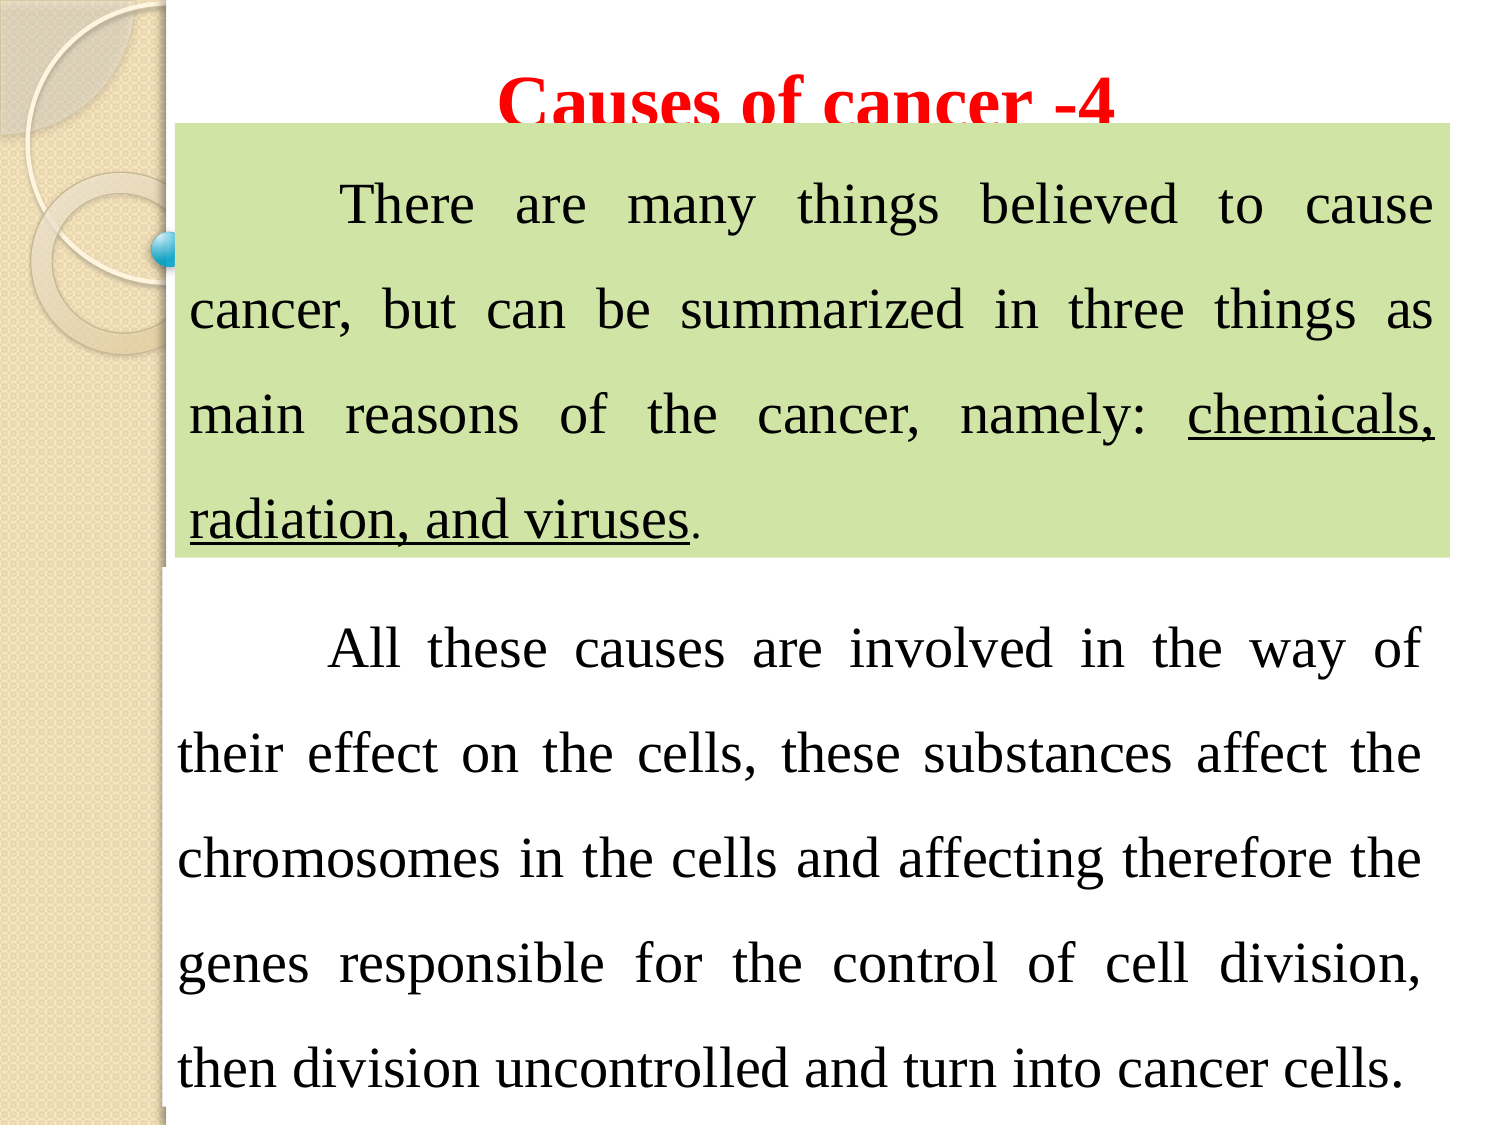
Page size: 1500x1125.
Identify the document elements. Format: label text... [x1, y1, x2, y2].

text_box All these causes are involved in the way of their effect on the cells, these substances affect the chromosomes in the cells and affecting therefore the genes responsible for the control of cell division, then division uncontrolled and turn into cancer cells. [162, 567, 1438, 1107]
text_box 4- Causes of cancer [399, 0, 1213, 123]
text_box There are many things believed to cause cancer, but can be summarized in three things as main reasons of the cancer, namely: chemicals, radiation, and viruses. [174, 123, 1450, 558]
